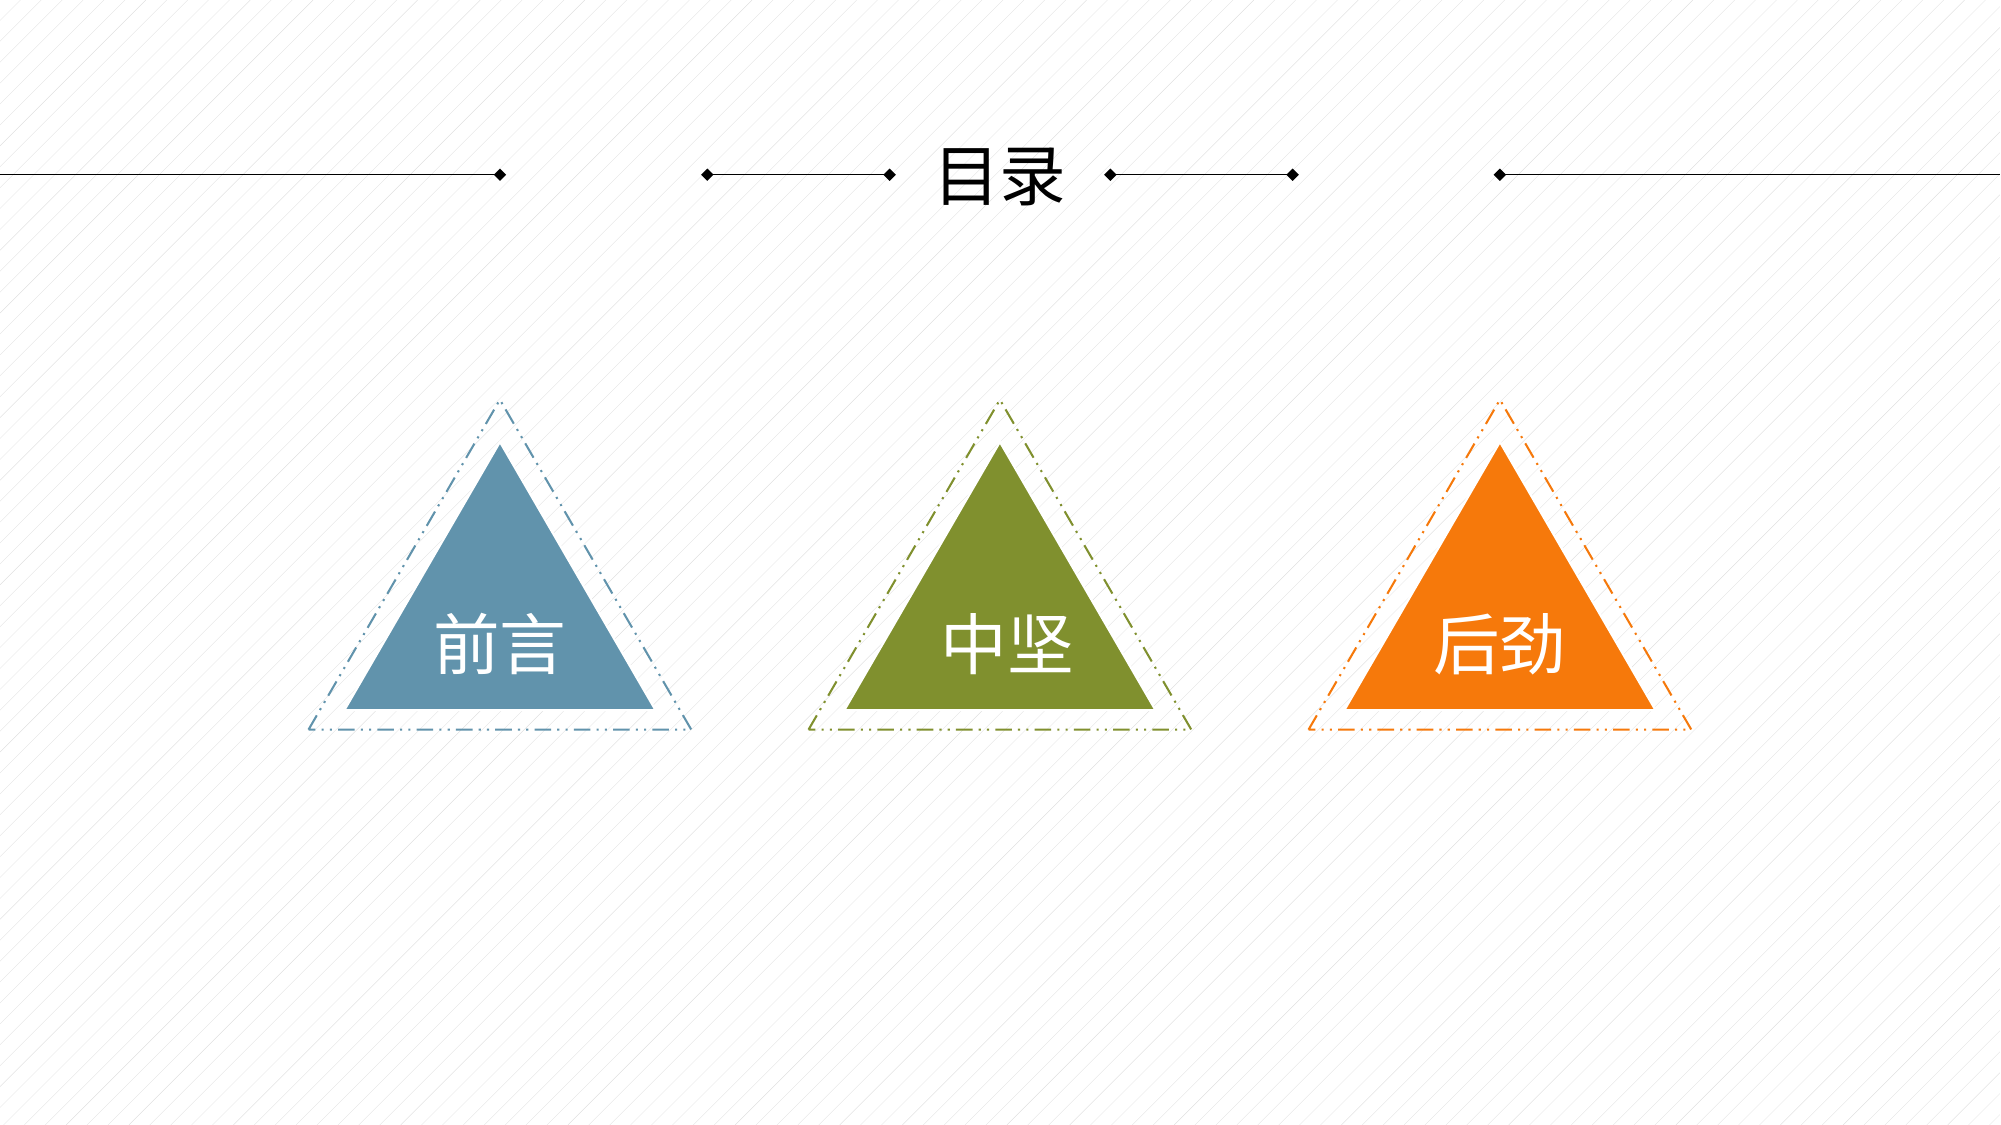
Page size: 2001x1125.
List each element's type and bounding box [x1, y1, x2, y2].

text_box [808, 399, 1192, 730]
text_box [0, 126, 2000, 223]
text_box [308, 399, 692, 730]
text_box [1308, 399, 1692, 730]
